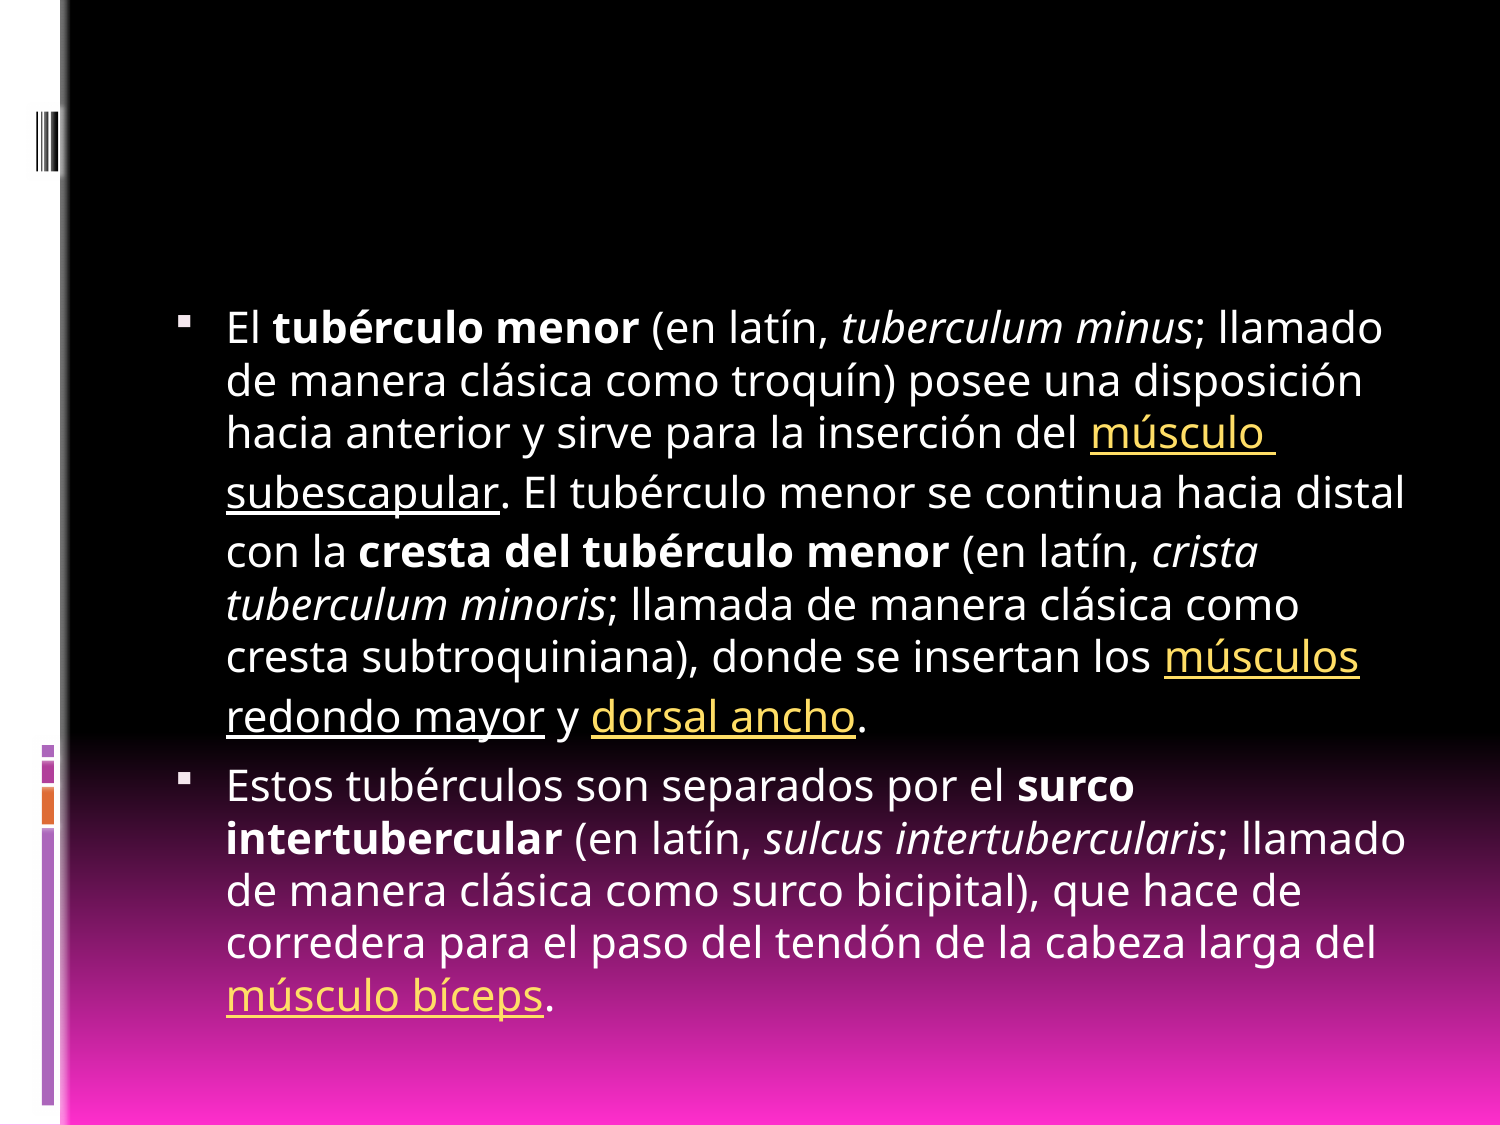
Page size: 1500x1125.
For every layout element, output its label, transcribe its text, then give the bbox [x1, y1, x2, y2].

list El tubérculo menor (en latín, tuberculum minus; llamado de manera clásica como troquín) posee una disposición hacia anterior y sirve para la inserción del músculo subescapular. El tubérculo menor se continua hacia distal con la cresta del tubérculo menor (en latín, crista tuberculum minoris; llamada de manera clásica como cresta subtroquiniana), donde se insertan los músculos redondo mayor y dorsal ancho. Estos tubérculos son separados por el surco intertubercular (en latín, sulcus intertubercularis; llamado de manera clásica como surco bicipital), que hace de corredera para el paso del tendón de la cabeza larga del músculo bíceps. [150, 292, 1425, 1043]
